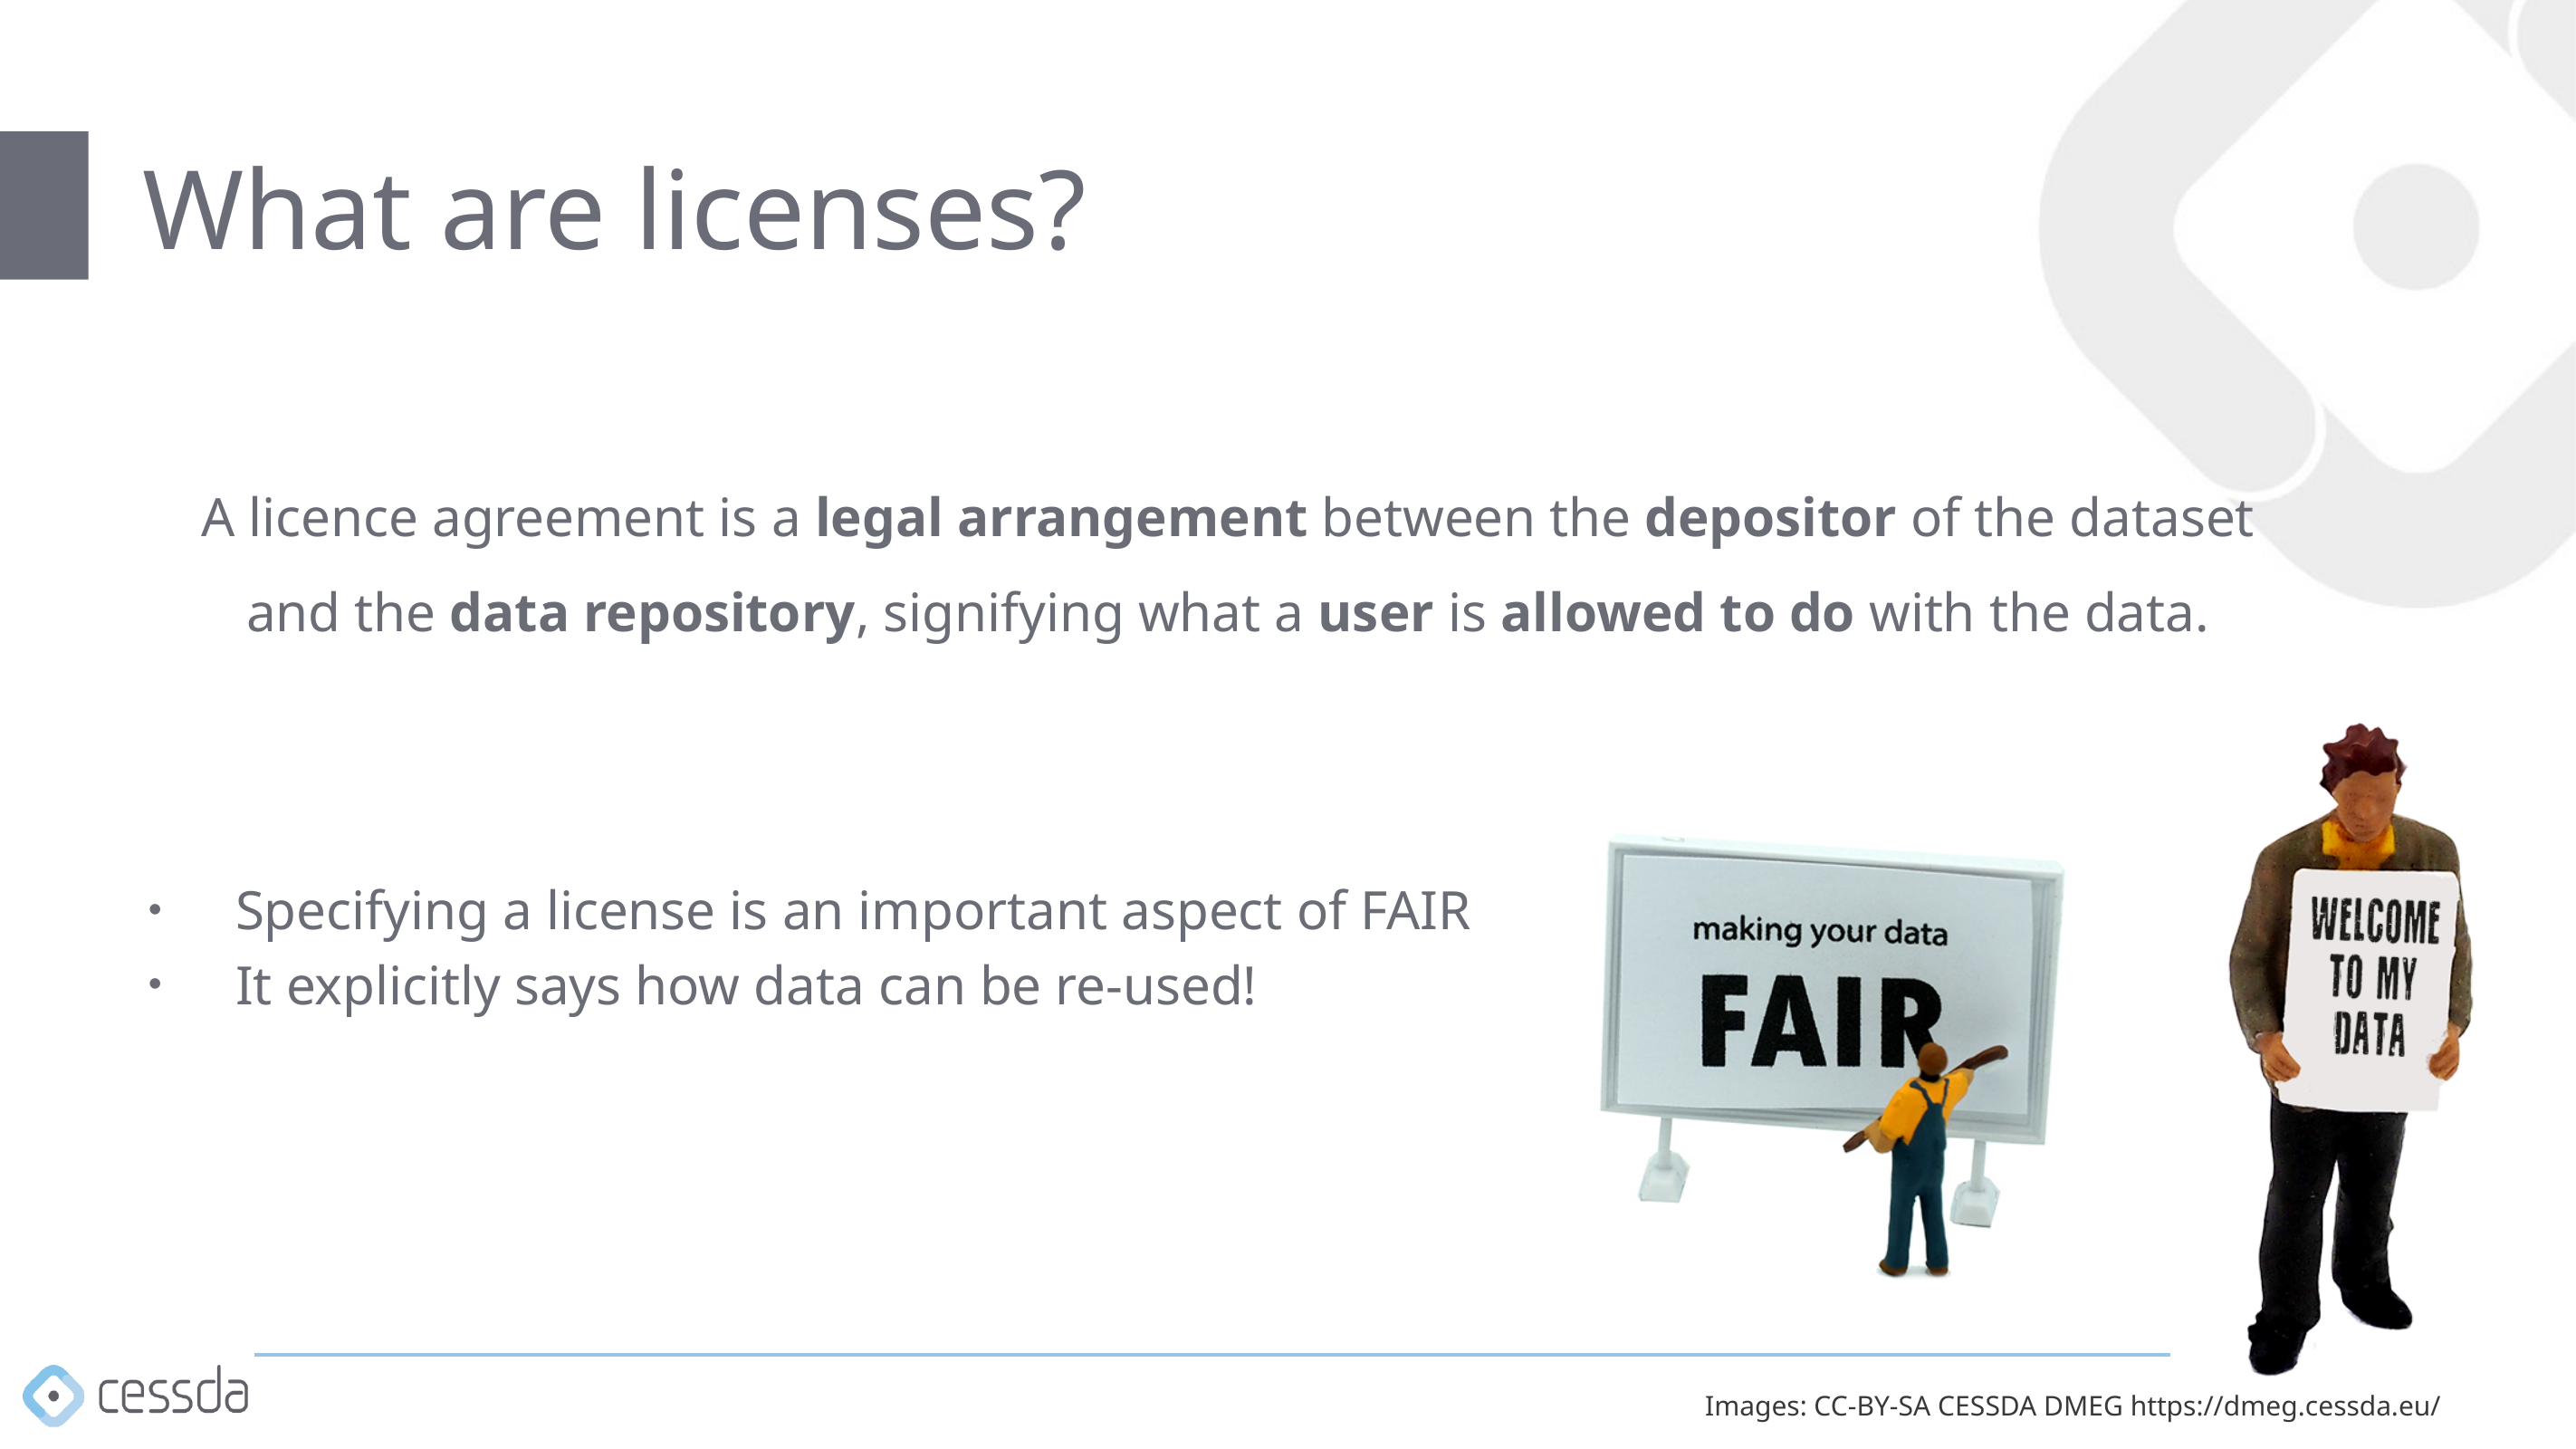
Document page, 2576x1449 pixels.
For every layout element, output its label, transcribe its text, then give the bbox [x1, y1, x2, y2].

list A licence agreement is a legal arrangement between the depositor of the dataset and the data repository, signifying what a user is allowed to do with the data. Specifying a license is an important aspect of FAIR It explicitly says how data can be re-used! [135, 370, 2322, 1114]
picture [0, 0, 2576, 1449]
title What are licenses? [134, 130, 2322, 281]
text_box Images: CC-BY-SA CESSDA DMEG https://dmeg.cessda.eu/ [1697, 1380, 2170, 1449]
